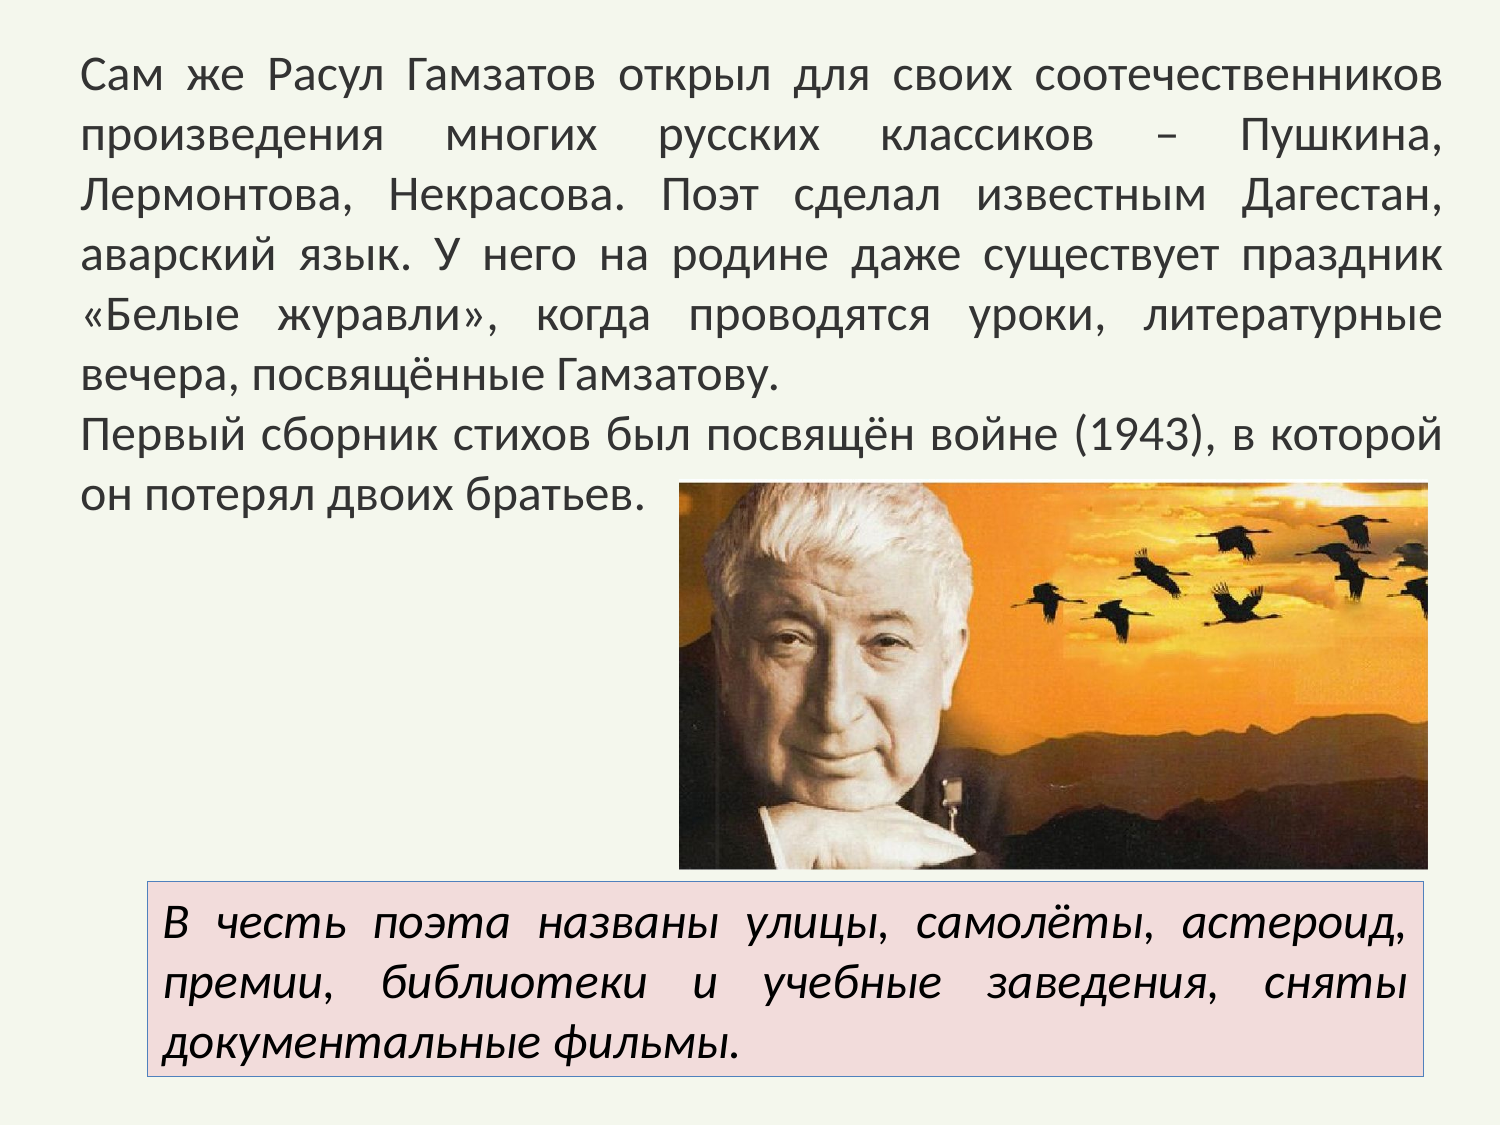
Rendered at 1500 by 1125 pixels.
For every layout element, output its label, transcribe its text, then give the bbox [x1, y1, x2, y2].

text_box Сам же Расул Гамзатов открыл для своих соотечественников произведения многих русских классиков – Пушкина, Лермонтова, Некрасова. Поэт сделал известным Дагестан, аварский язык. У него на родине даже существует праздник «Белые журавли», когда проводятся уроки, литературные вечера, посвящённые Гамзатову. Первый сборник стихов был посвящён войне (1943), в которой он потерял двоих братьев. [64, 33, 1459, 529]
picture [678, 479, 1428, 870]
text_box В честь поэта названы улицы, самолёты, астероид, премии, библиотеки и учебные заведения, сняты документальные фильмы. [147, 881, 1424, 1077]
